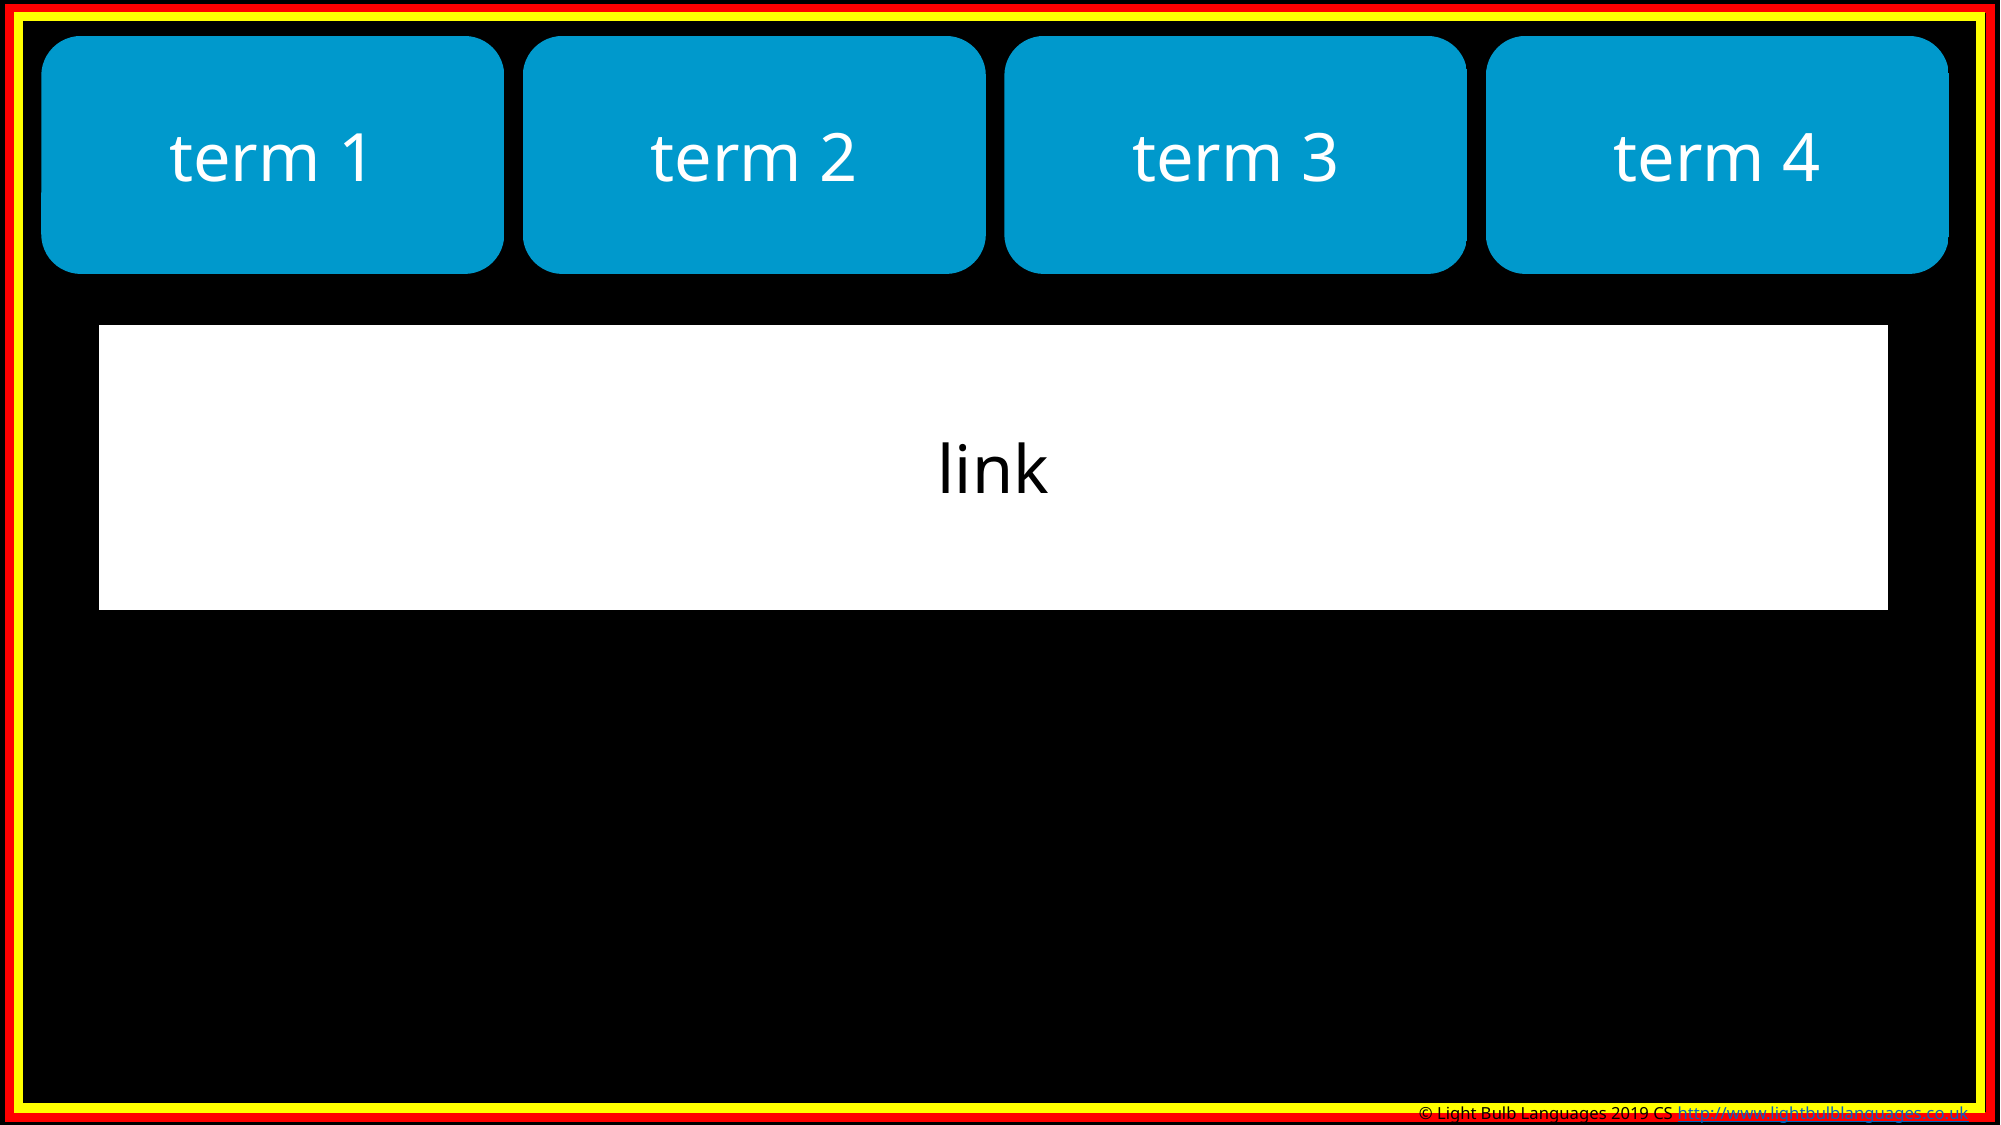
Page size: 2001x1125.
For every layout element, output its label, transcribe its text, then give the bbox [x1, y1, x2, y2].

text_box link [99, 325, 1888, 610]
text_box term 3 [1003, 34, 1469, 275]
text_box term 1 [40, 34, 506, 275]
text_box term 2 [521, 34, 987, 275]
text_box term 4 [1484, 34, 1950, 275]
text_box [0, 0, 2000, 1125]
text_box [17, 15, 1982, 1109]
text_box © Light Bulb Languages 2019 CS http://www.lightbulblanguages.co.uk [1404, 1095, 2000, 1125]
text_box [9, 8, 1992, 1118]
